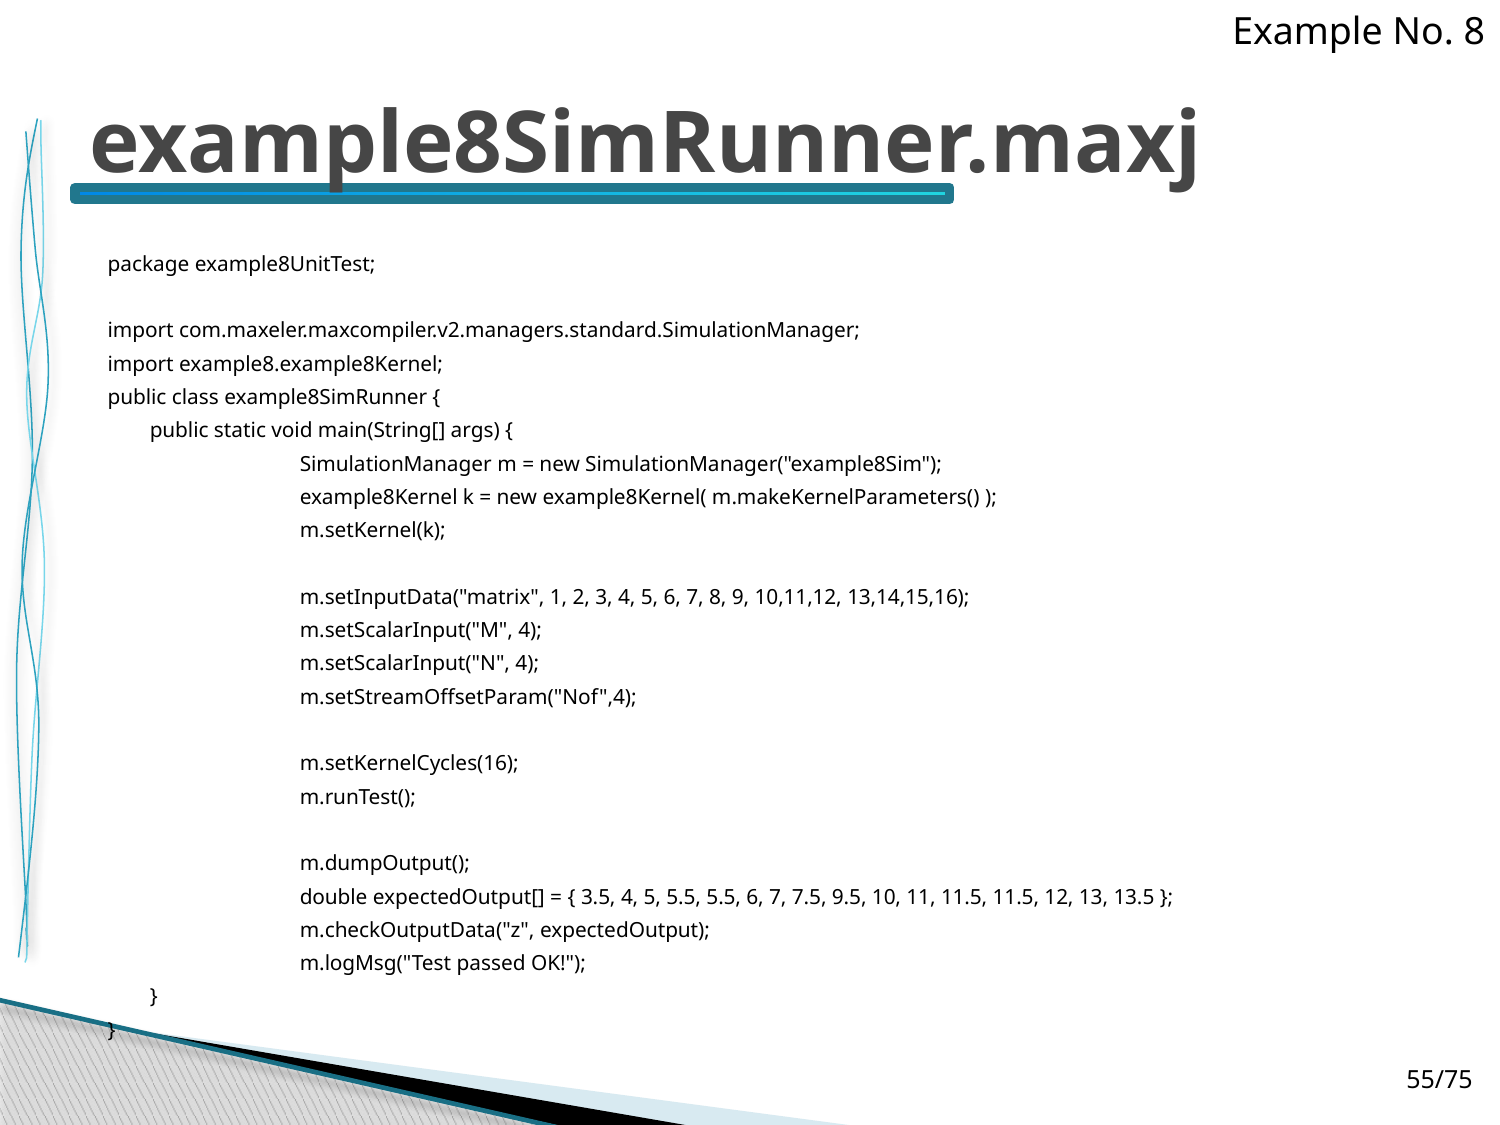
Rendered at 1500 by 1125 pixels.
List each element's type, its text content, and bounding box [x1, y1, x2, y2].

list package example8UnitTest; import com.maxeler.maxcompiler.v2.managers.standard.SimulationManager; import example8.example8Kernel; public class example8SimRunner { public static void main(String[] args) { SimulationManager m = new SimulationManager("example8Sim"); example8Kernel k = new example8Kernel( m.makeKernelParameters() ); m.setKernel(k); m.setInputData("matrix", 1, 2, 3, 4, 5, 6, 7, 8, 9, 10,11,12, 13,14,15,16); m.setScalarInput("M", 4); m.setScalarInput("N", 4); m.setStreamOffsetParam("Nof",4); m.setKernelCycles(16); m.runTest(); m.dumpOutput(); double expectedOutput[] = { 3.5, 4, 5, 5.5, 5.5, 6, 7, 7.5, 9.5, 10, 11, 11.5, 11.5, 12, 13, 13.5 }; m.checkOutputData("z", expectedOutput); m.logMsg("Test passed OK!"); } } [75, 243, 1425, 986]
list Example No. 8 [1074, 0, 1500, 63]
title example8SimRunner.maxj [75, 45, 1425, 233]
